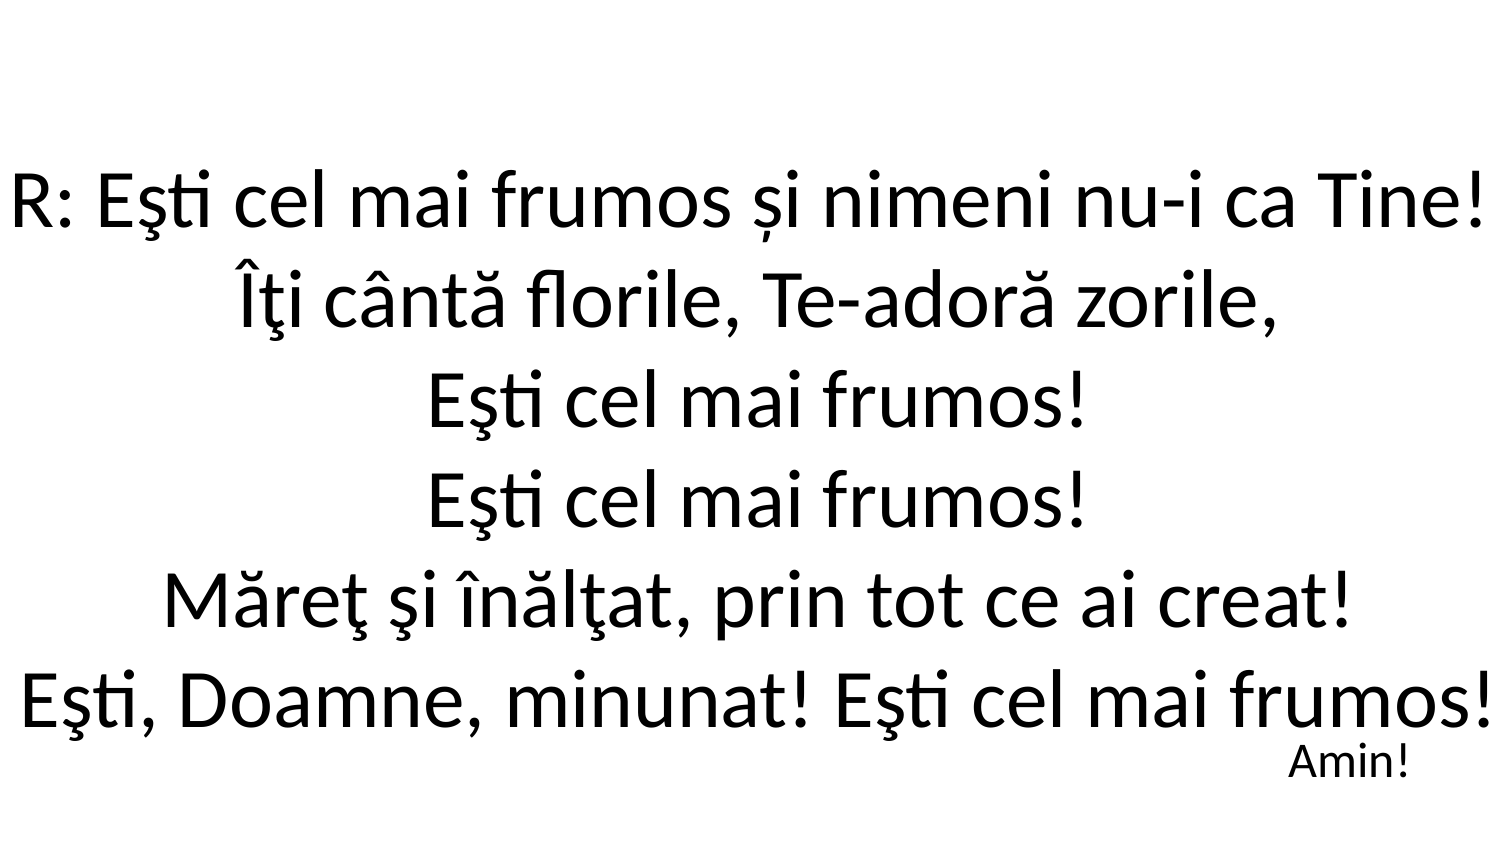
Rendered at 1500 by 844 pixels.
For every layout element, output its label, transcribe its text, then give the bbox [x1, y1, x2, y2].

text_box R: Eşti cel mai frumos și nimeni nu-i ca Tine! Îţi cântă florile, Te-adoră zorile, Eşti cel mai frumos! Eşti cel mai frumos! Măreţ şi înălţat, prin tot ce ai creat! Eşti, Doamne, minunat! Eşti cel mai frumos! [0, 92, 1500, 752]
text_box Amin! [1273, 674, 1427, 795]
